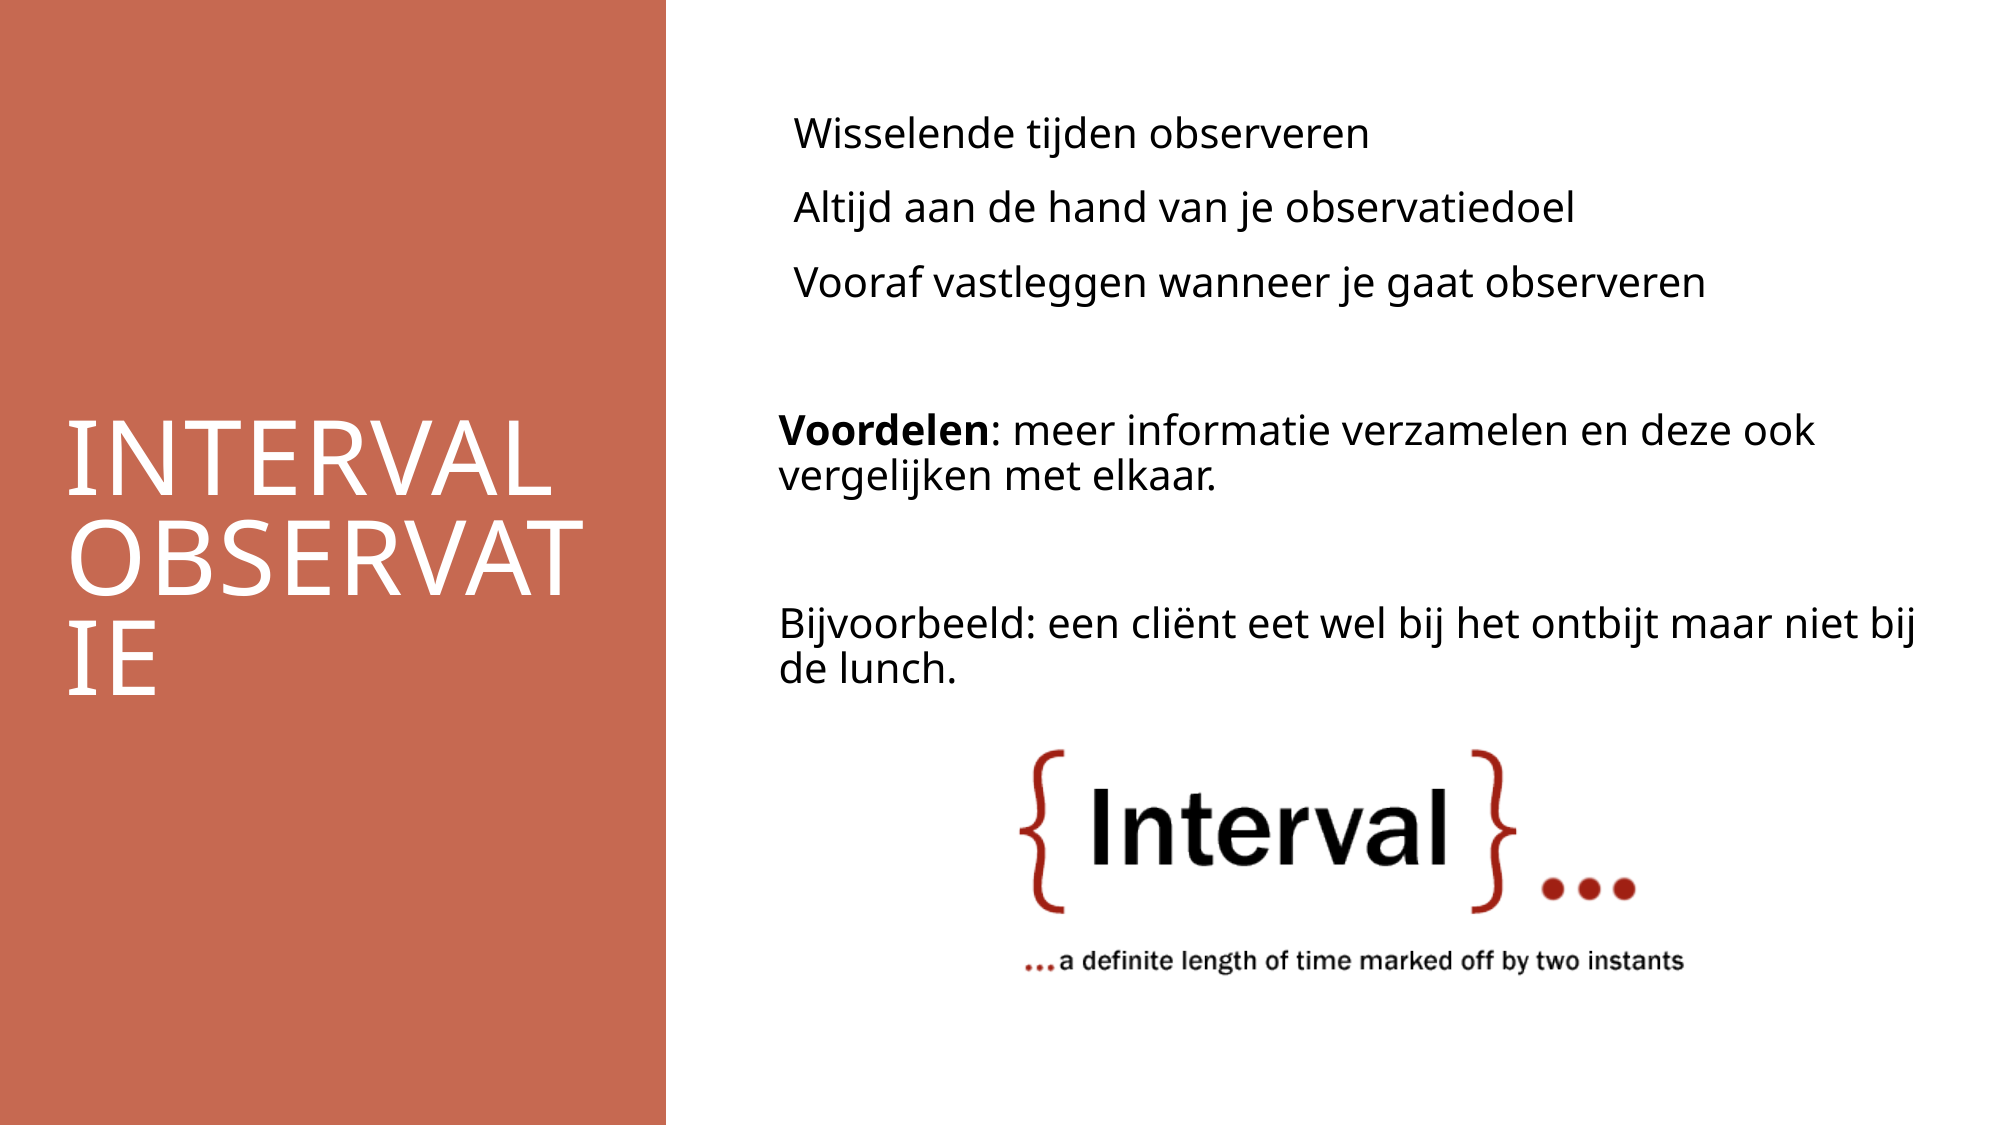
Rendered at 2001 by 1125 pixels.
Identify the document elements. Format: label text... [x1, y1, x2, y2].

list Wisselende tijden observeren​ Altijd aan de hand van je observatiedoel​ Vooraf vastleggen wanneer je gaat observeren​ Voordelen: meer informatie verzamelen en deze ook vergelijken met elkaar.​ Bijvoorbeeld: een cliënt eet wel bij het ontbijt maar niet bij de lunch. [770, 104, 1948, 720]
text_box [0, 0, 667, 1125]
picture [1004, 746, 1716, 1024]
title Interval observatie [50, 104, 614, 1026]
